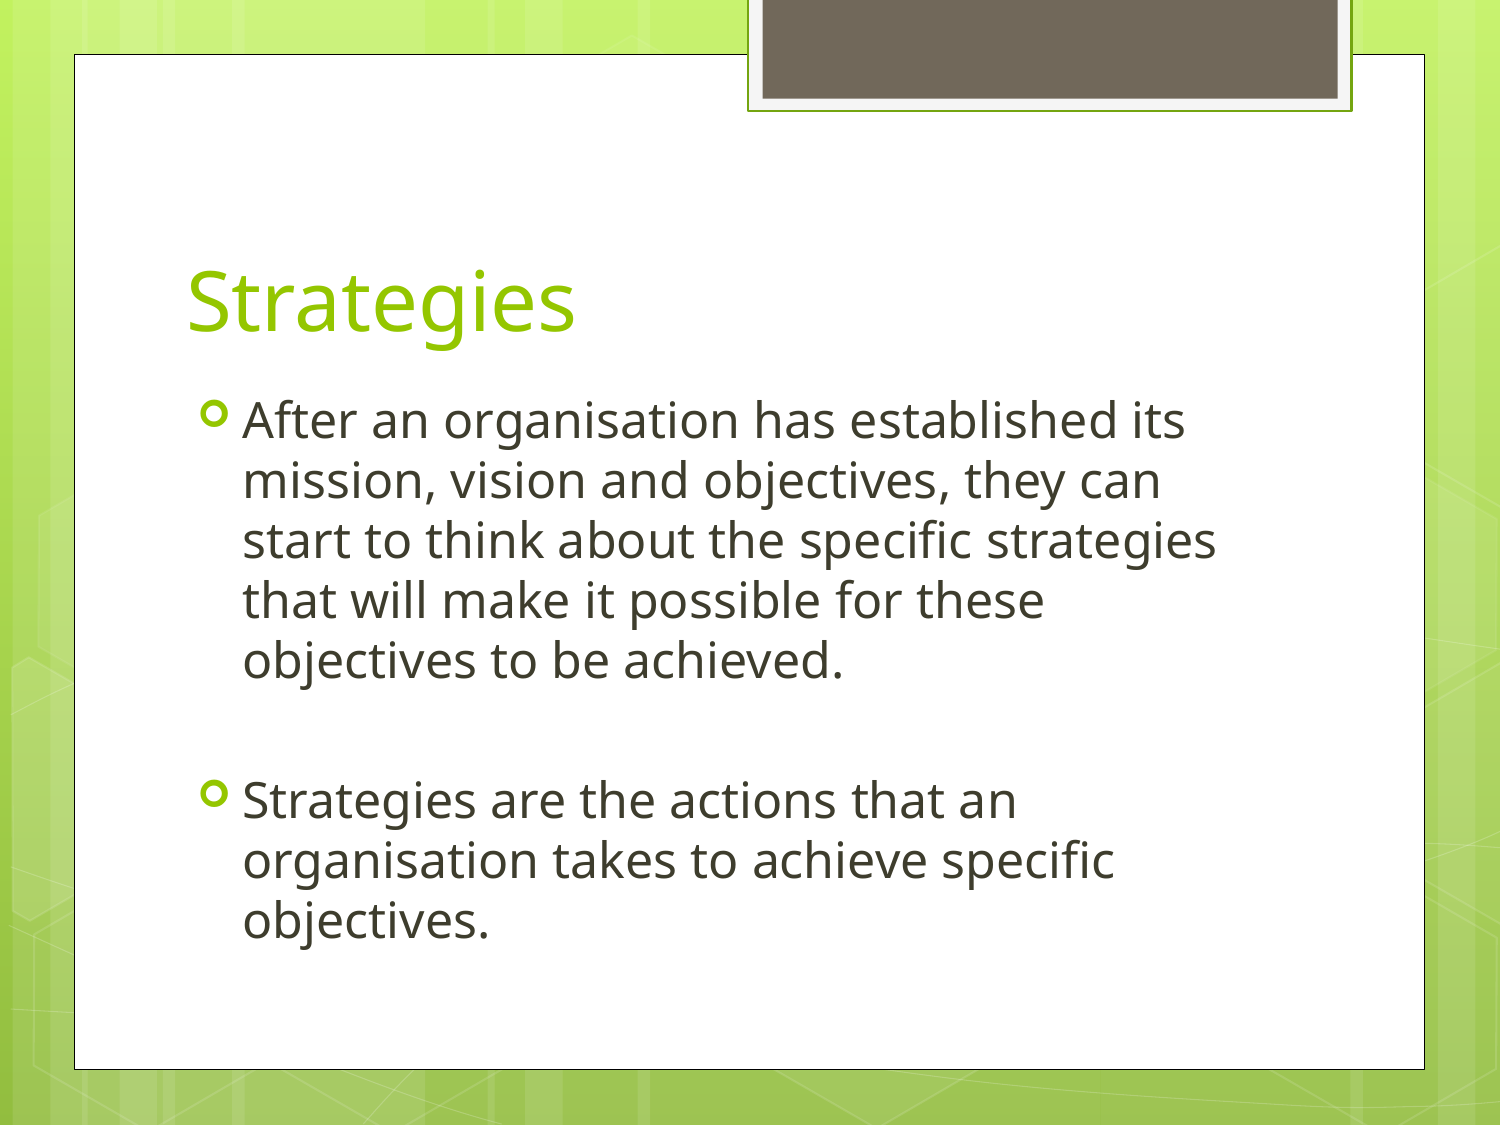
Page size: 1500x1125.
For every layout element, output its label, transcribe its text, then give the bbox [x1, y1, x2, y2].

list After an organisation has established its mission, vision and objectives, they can start to think about the specific strategies that will make it possible for these objectives to be achieved. Strategies are the actions that an organisation takes to achieve specific objectives. [171, 381, 1283, 957]
title Strategies [171, 168, 1324, 357]
